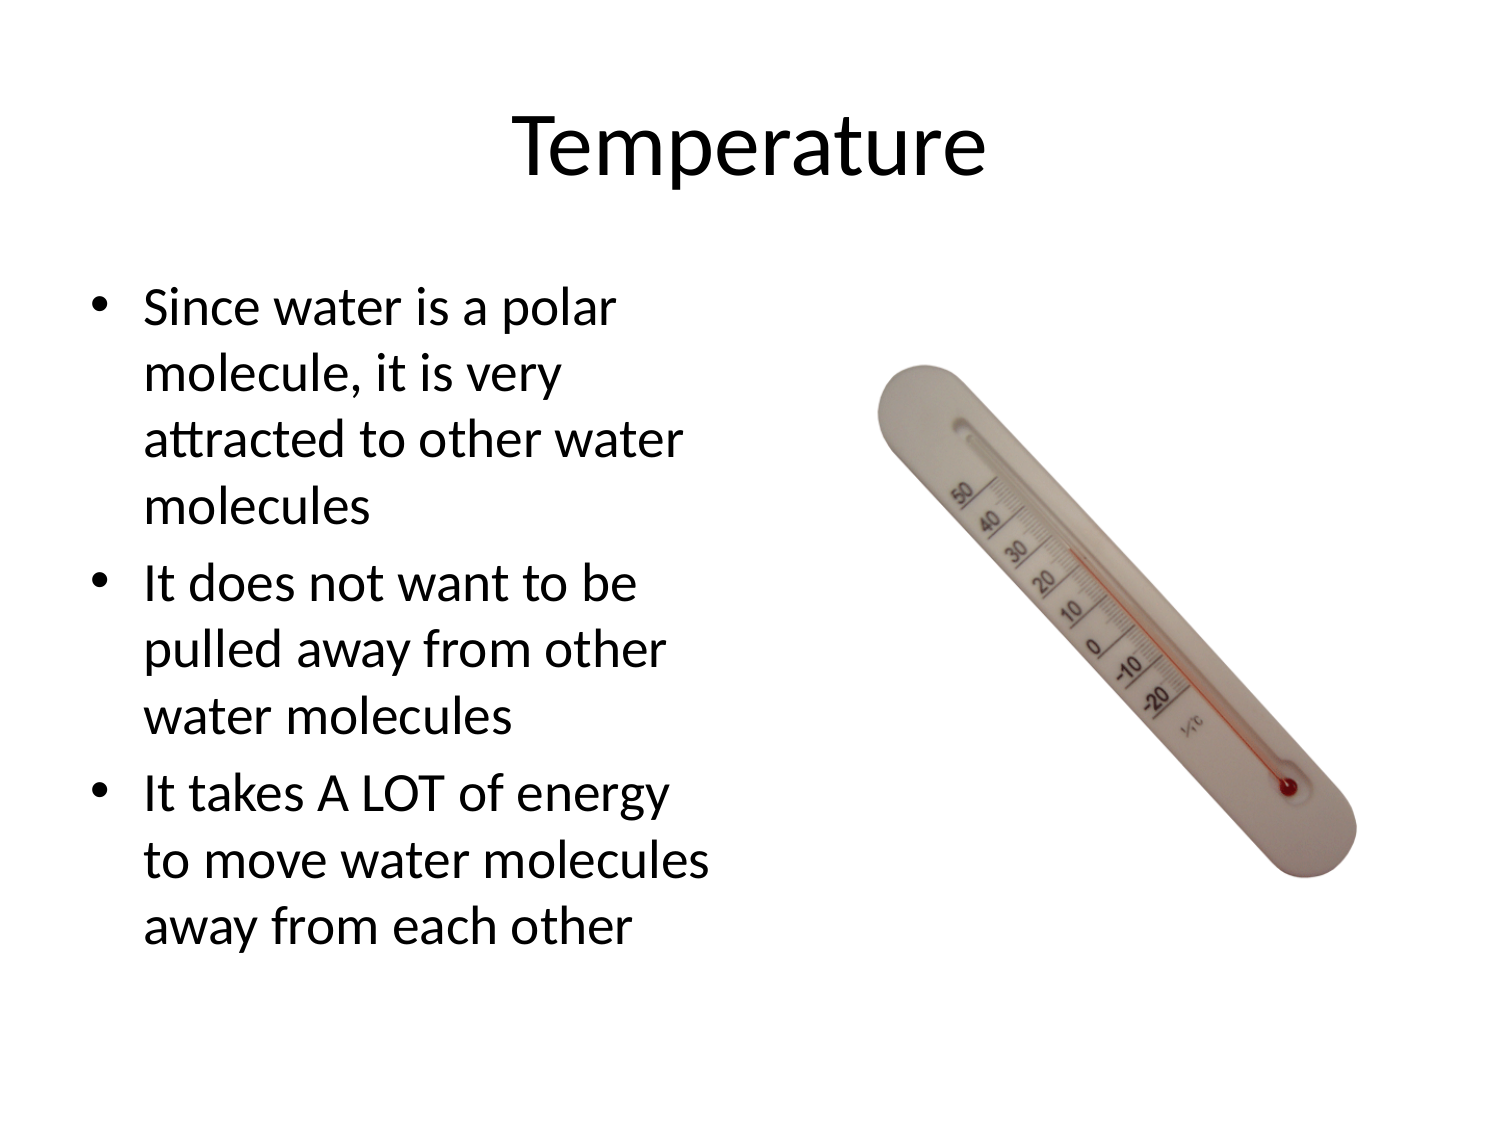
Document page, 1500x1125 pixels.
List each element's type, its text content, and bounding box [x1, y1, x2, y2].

picture [862, 349, 1382, 898]
title Temperature [75, 45, 1425, 233]
list Since water is a polar molecule, it is very attracted to other water molecules It does not want to be pulled away from other water molecules It takes A LOT of energy to move water molecules away from each other [75, 262, 738, 1005]
